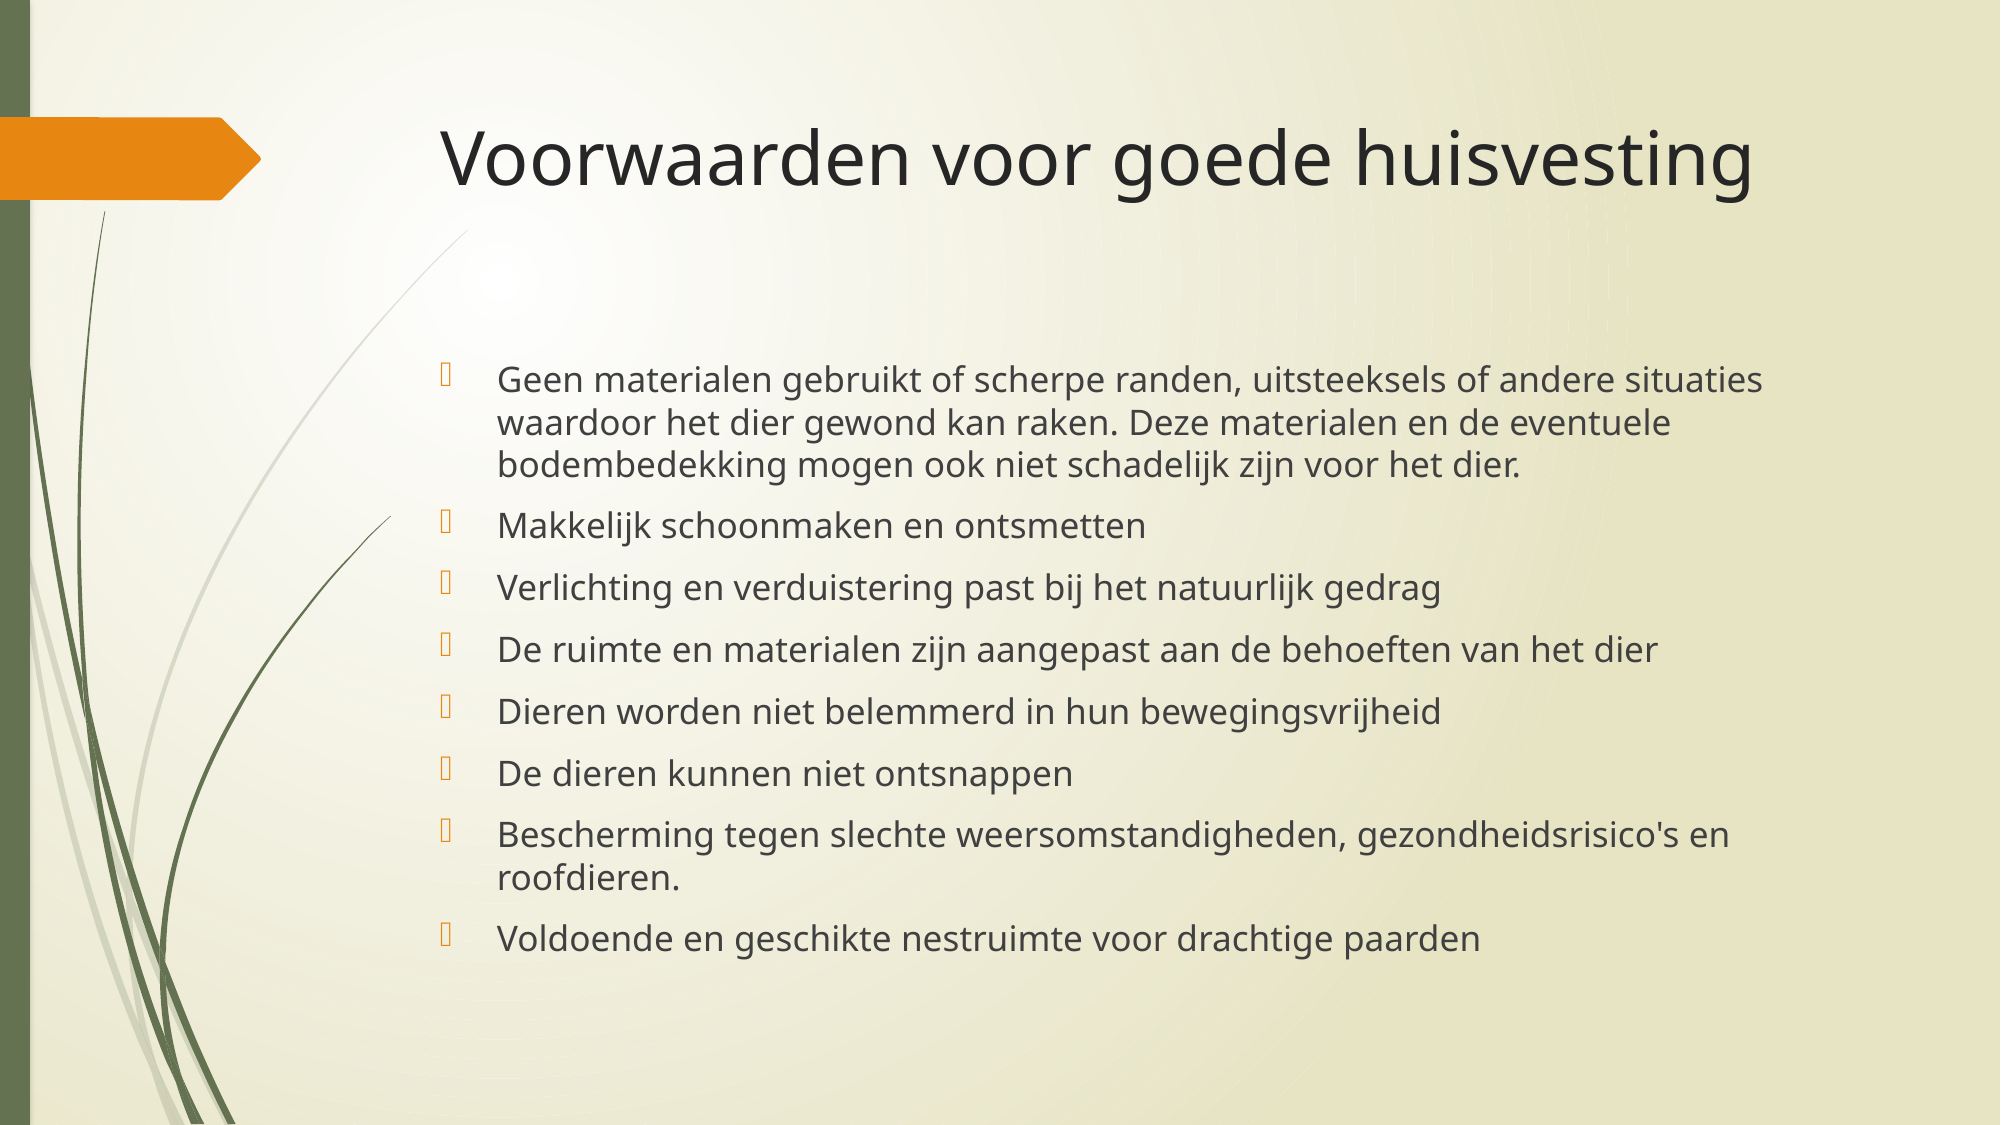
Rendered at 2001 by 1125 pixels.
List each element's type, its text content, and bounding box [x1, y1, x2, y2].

title Voorwaarden voor goede huisvesting [425, 102, 1888, 313]
list Geen materialen gebruikt of scherpe randen, uitsteeksels of andere situaties waardoor het dier gewond kan raken. Deze materialen en de eventuele bodembedekking mogen ook niet schadelijk zijn voor het dier. Makkelijk schoonmaken en ontsmetten Verlichting en verduistering past bij het natuurlijk gedrag De ruimte en materialen zijn aangepast aan de behoeften van het dier Dieren worden niet belemmerd in hun bewegingsvrijheid De dieren kunnen niet ontsnappen Bescherming tegen slechte weersomstandigheden, gezondheidsrisico's en roofdieren. Voldoende en geschikte nestruimte voor drachtige paarden [424, 350, 1888, 970]
